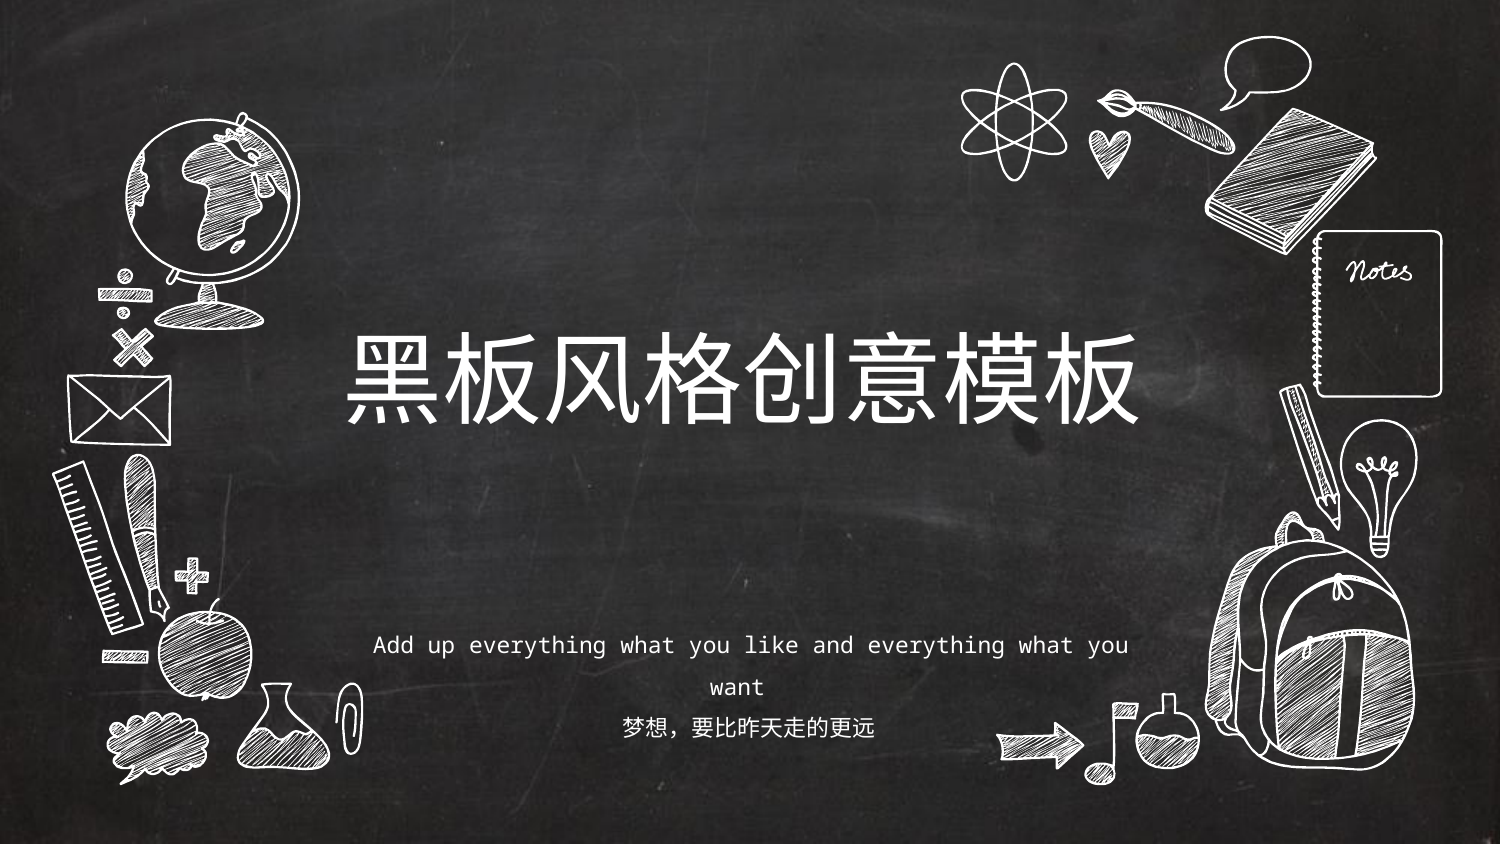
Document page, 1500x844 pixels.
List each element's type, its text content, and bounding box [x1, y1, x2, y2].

text_box [52, 460, 145, 636]
text_box [960, 62, 1068, 182]
text_box [116, 306, 131, 320]
text_box 黑板风格创意模板 [328, 309, 1161, 444]
text_box [101, 649, 149, 664]
text_box [117, 268, 134, 285]
text_box [1311, 229, 1443, 398]
text_box [123, 453, 171, 623]
text_box [111, 327, 154, 368]
text_box [157, 600, 162, 608]
text_box [97, 287, 153, 303]
text_box [125, 111, 301, 330]
text_box [174, 557, 210, 595]
text_box [230, 239, 246, 254]
text_box [106, 711, 210, 786]
text_box [1000, 748, 1083, 770]
text_box [157, 598, 253, 702]
picture [0, 0, 1500, 844]
text_box [236, 682, 331, 771]
text_box [1204, 511, 1416, 771]
text_box [1219, 35, 1312, 112]
text_box [1345, 260, 1412, 283]
text_box [1097, 89, 1236, 155]
text_box [1136, 692, 1200, 770]
text_box [1088, 130, 1131, 180]
text_box [1279, 383, 1341, 531]
text_box Add up everything what you like and everything what you want 梦想，要比昨天走的更远 [316, 609, 1172, 748]
text_box [1204, 107, 1378, 256]
text_box [66, 374, 172, 446]
text_box [344, 748, 360, 755]
text_box [1084, 748, 1116, 786]
text_box [1339, 419, 1418, 559]
text_box [101, 598, 115, 605]
